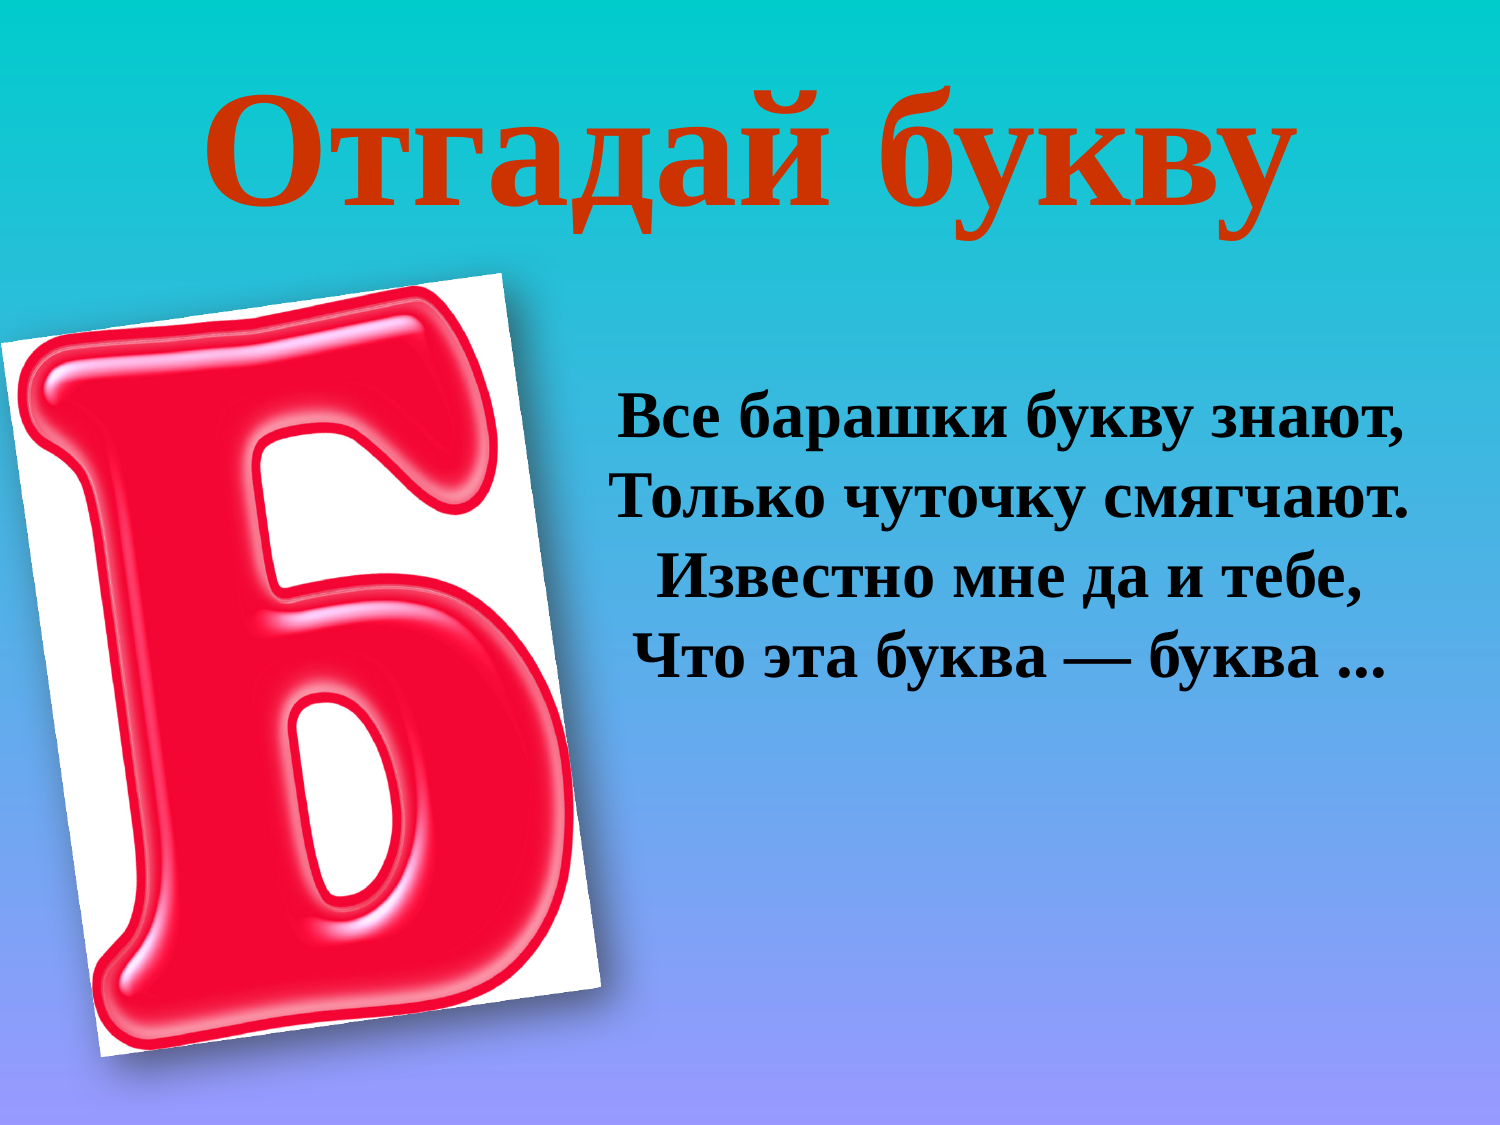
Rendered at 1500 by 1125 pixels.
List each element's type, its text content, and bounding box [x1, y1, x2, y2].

list Все барашки букву знают, Только чуточку смягчают. Известно мне да и тебе, Что эта буква — буква ... [561, 363, 1461, 982]
picture [1, 274, 601, 1056]
title Отгадай букву [75, 45, 1425, 233]
